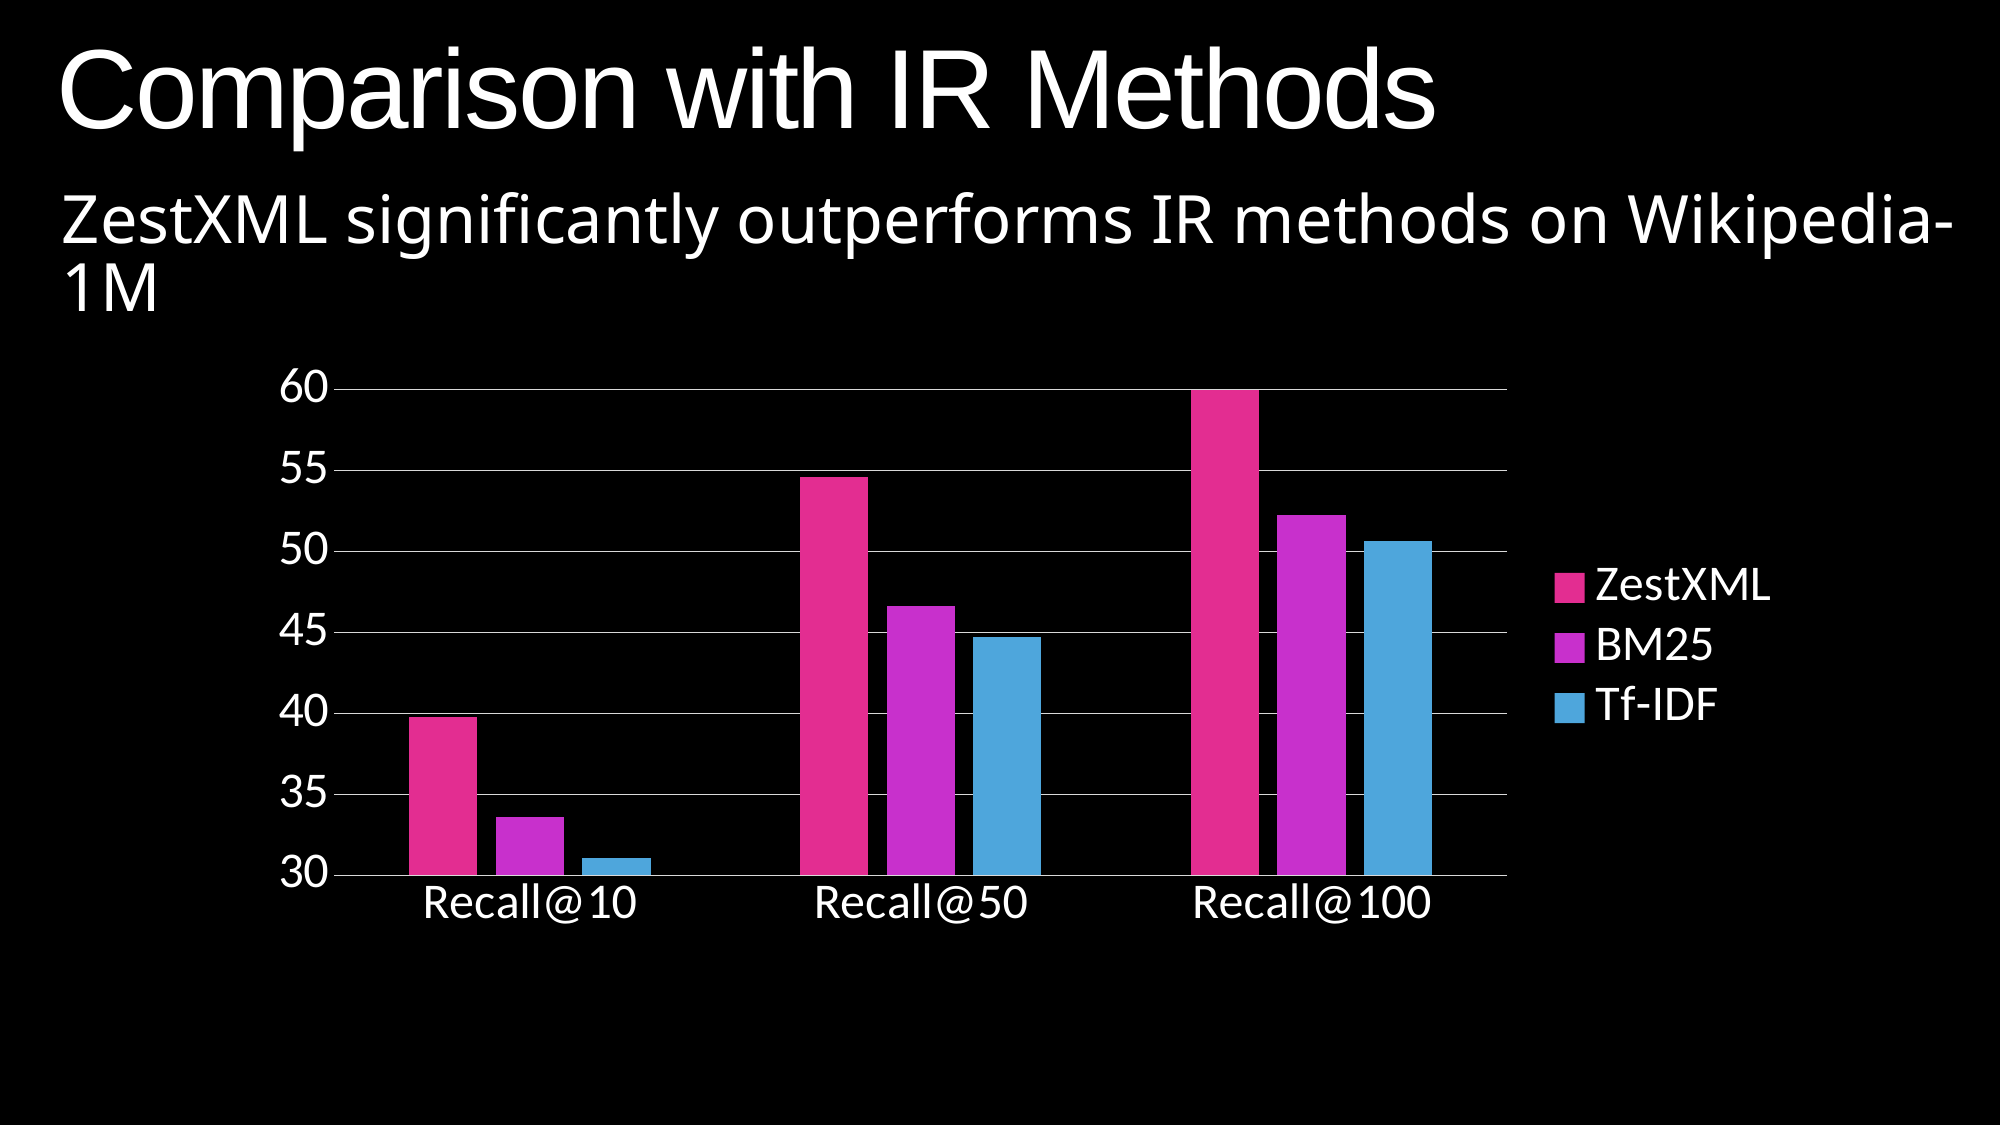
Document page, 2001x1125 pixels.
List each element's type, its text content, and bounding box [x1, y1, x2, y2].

chart [247, 352, 1800, 944]
list ZestXML significantly outperforms IR methods on Wikipedia-1M [46, 181, 2000, 1125]
title Comparison with IR Methods [41, 5, 1945, 183]
